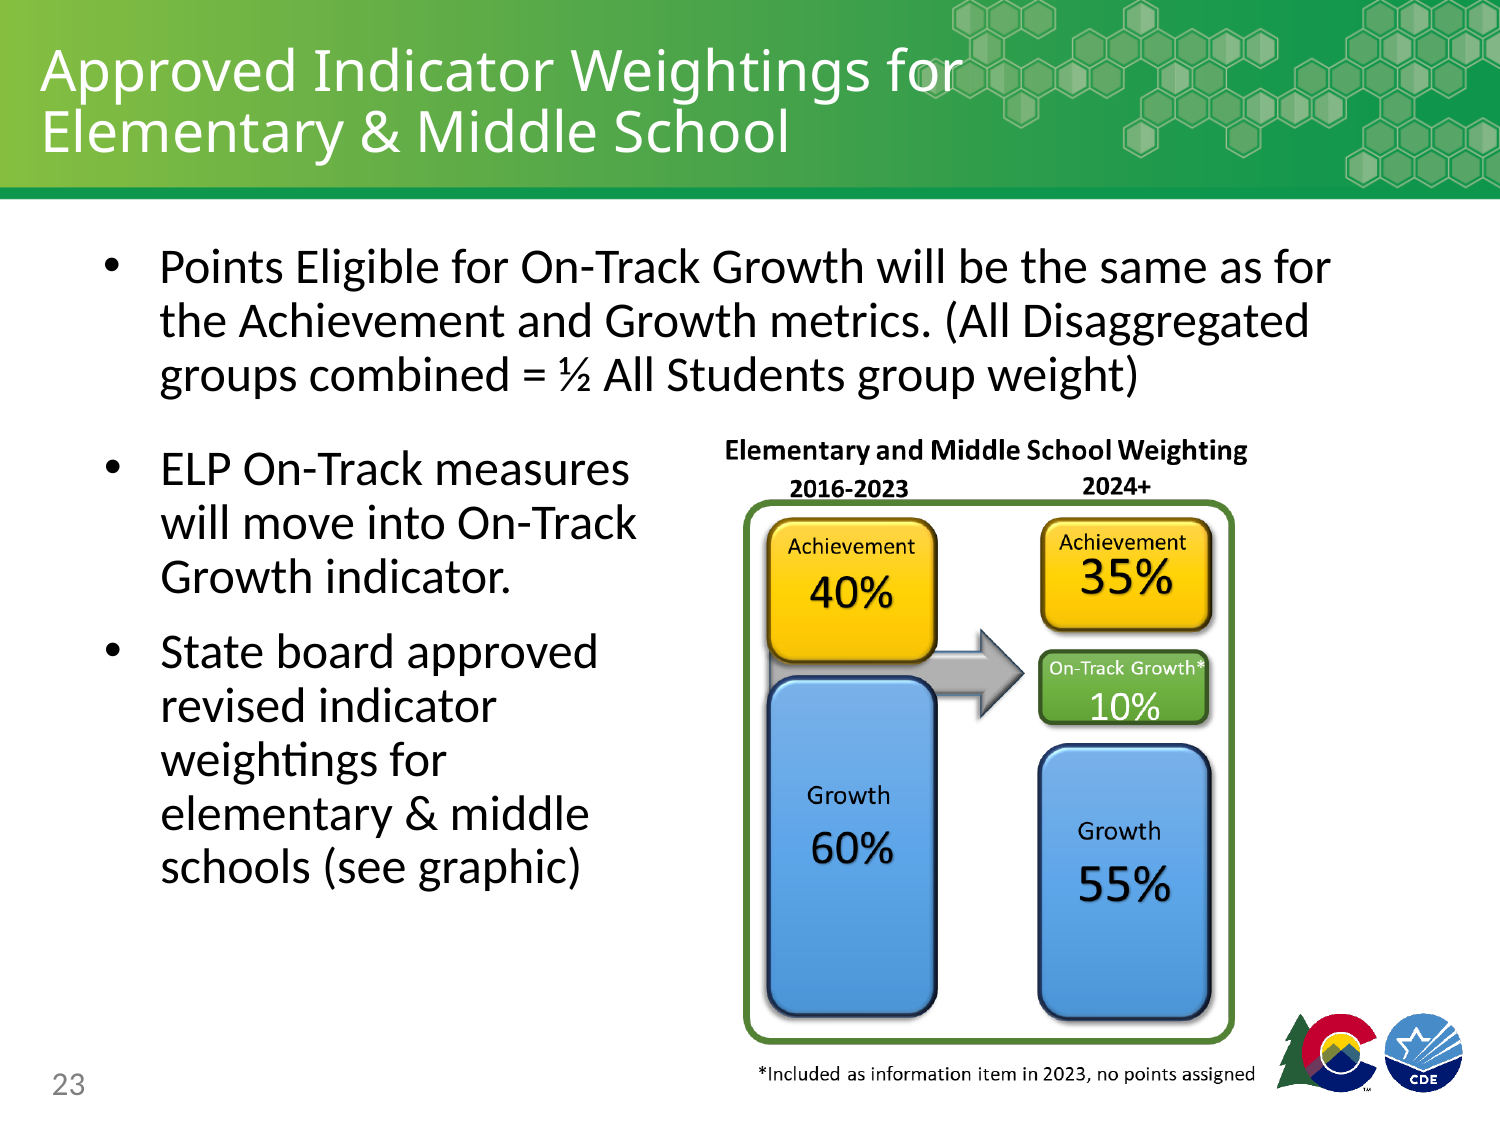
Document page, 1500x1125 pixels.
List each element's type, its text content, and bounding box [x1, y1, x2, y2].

slide_number 23 [36, 1054, 375, 1115]
text_box ELP On-Track measures will move into On-Track Growth indicator. State board approved revised indicator weightings for elementary & middle schools (see graphic) [89, 353, 659, 903]
list Points Eligible for On-Track Growth will be the same as for the Achievement and Growth metrics. (All Disaggregated groups combined = ½ All Students group weight) [103, 239, 1397, 468]
picture [697, 421, 1463, 1099]
picture [0, 0, 1500, 200]
title Approved Indicator Weightings for Elementary & Middle School [40, 41, 1174, 166]
